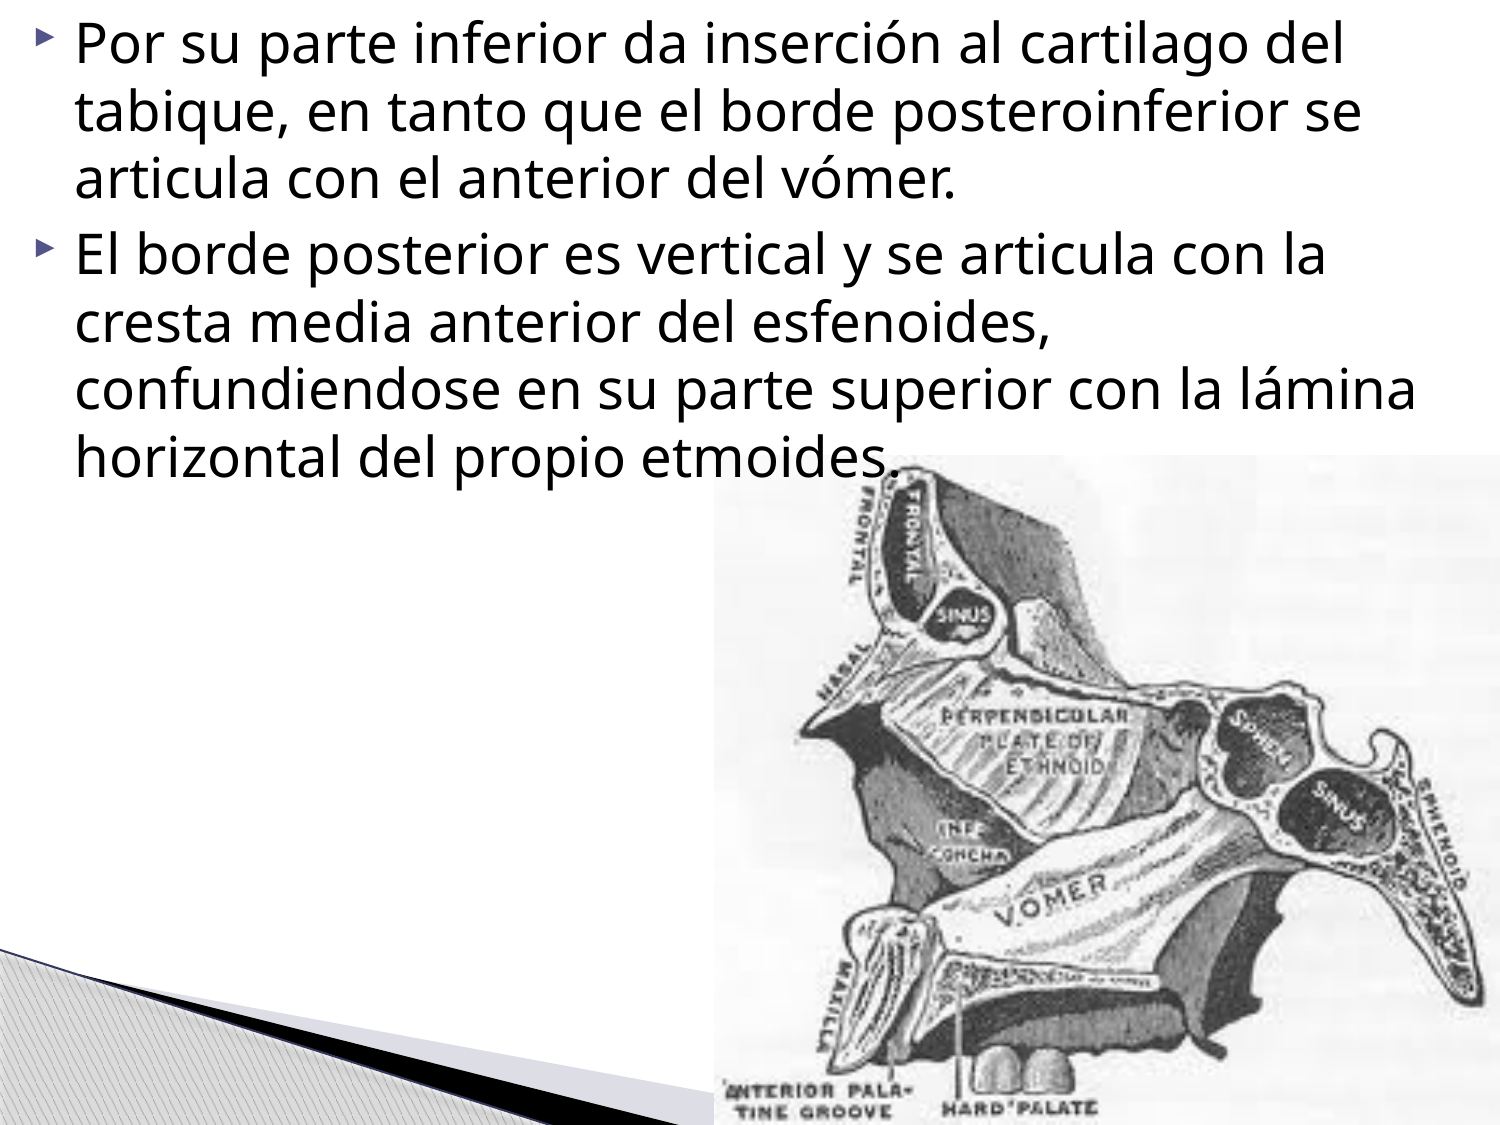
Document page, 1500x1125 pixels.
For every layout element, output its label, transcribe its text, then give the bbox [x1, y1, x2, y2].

picture [714, 455, 1500, 1125]
list Por su parte inferior da inserción al cartilago del tabique, en tanto que el borde posteroinferior se articula con el anterior del vómer. El borde posterior es vertical y se articula con la cresta media anterior del esfenoides, confundiendose en su parte superior con la lámina horizontal del propio etmoides. [0, 0, 1500, 986]
